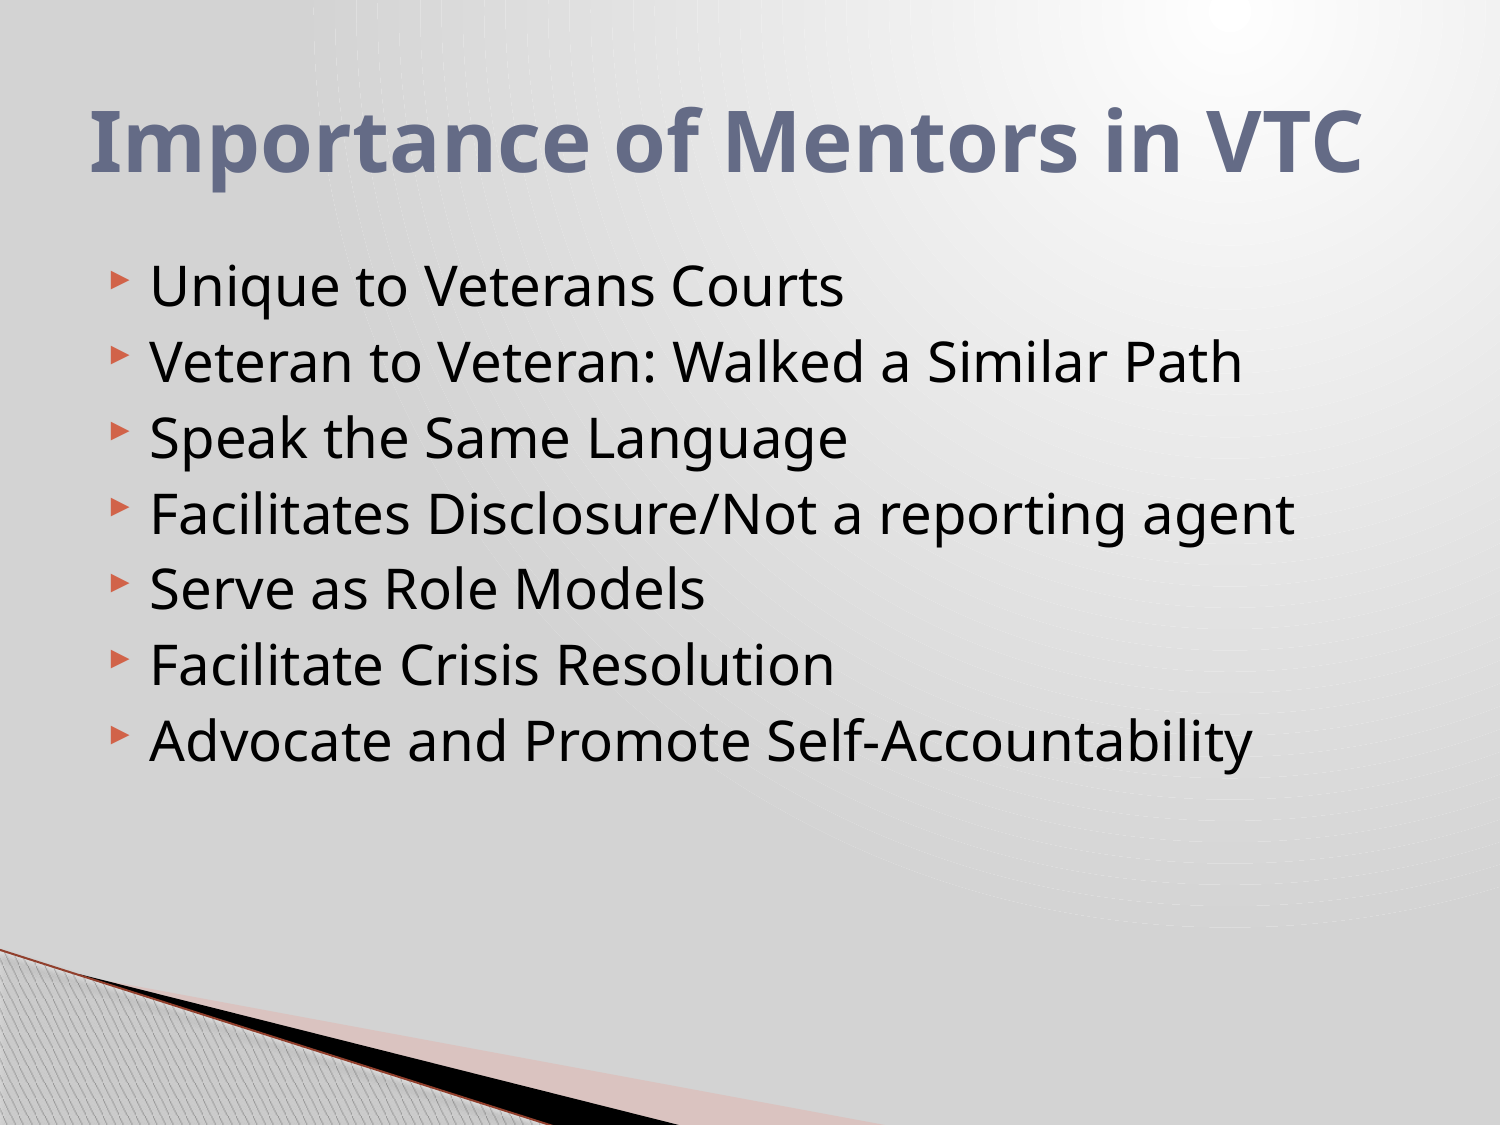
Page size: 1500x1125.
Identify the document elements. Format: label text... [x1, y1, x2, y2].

list Unique to Veterans Courts Veteran to Veteran: Walked a Similar Path Speak the Same Language Facilitates Disclosure/Not a reporting agent Serve as Role Models Facilitate Crisis Resolution Advocate and Promote Self-Accountability [75, 243, 1425, 986]
title Importance of Mentors in VTC [75, 45, 1425, 233]
